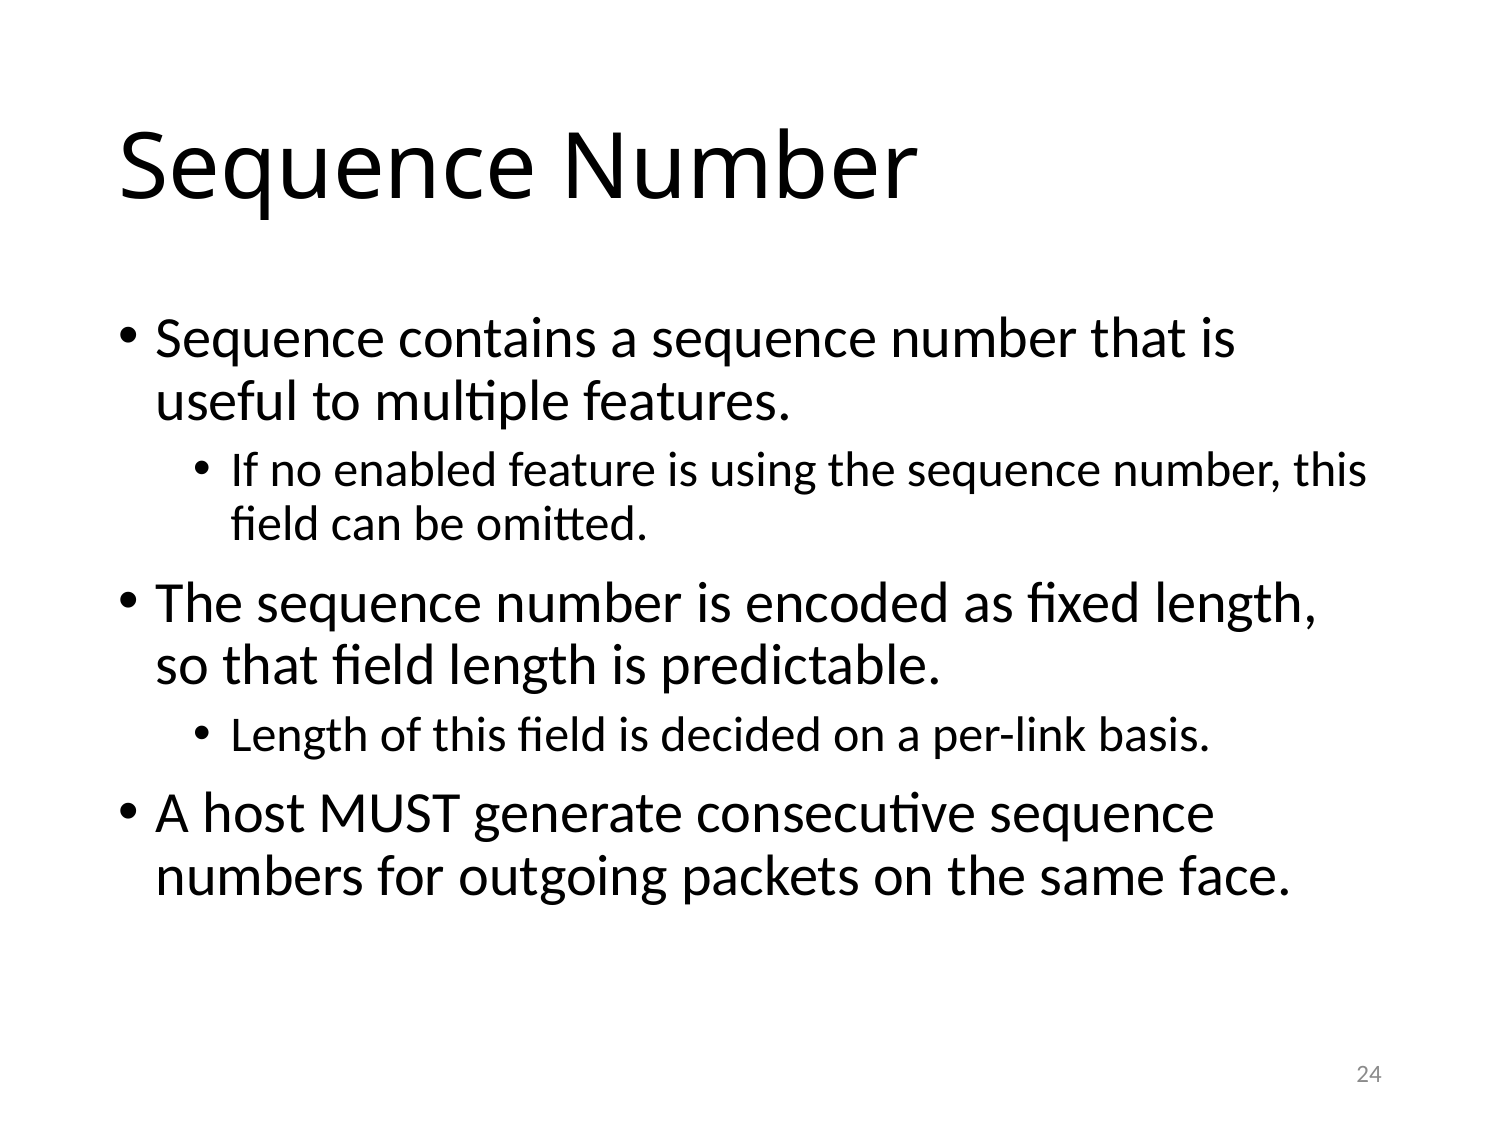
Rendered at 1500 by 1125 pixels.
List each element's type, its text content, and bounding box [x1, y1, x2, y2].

title Sequence Number [103, 59, 1397, 278]
slide_number 24 [1059, 1042, 1397, 1103]
list Sequence contains a sequence number that is useful to multiple features. If no enabled feature is using the sequence number, this field can be omitted. The sequence number is encoded as fixed length, so that field length is predictable. Length of this field is decided on a per-link basis. A host MUST generate consecutive sequence numbers for outgoing packets on the same face. [103, 299, 1397, 1014]
